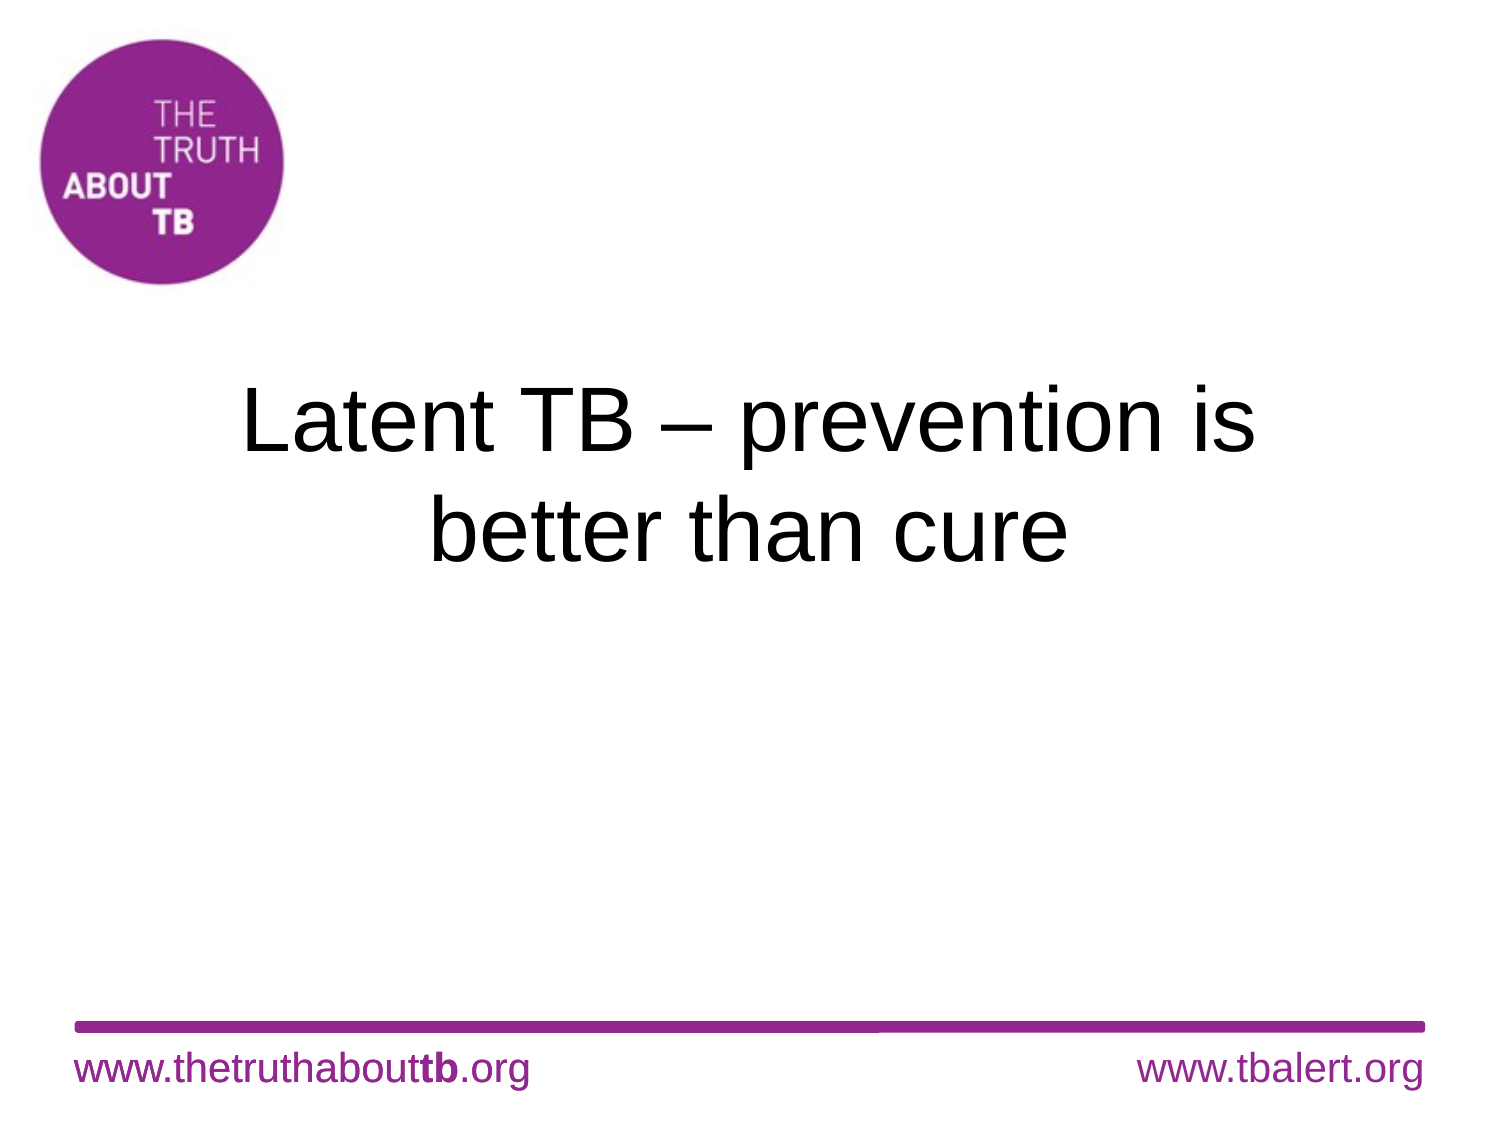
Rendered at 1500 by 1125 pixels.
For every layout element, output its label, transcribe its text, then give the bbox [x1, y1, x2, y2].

title Latent TB – prevention is better than cure [112, 349, 1388, 591]
picture [29, 29, 295, 295]
